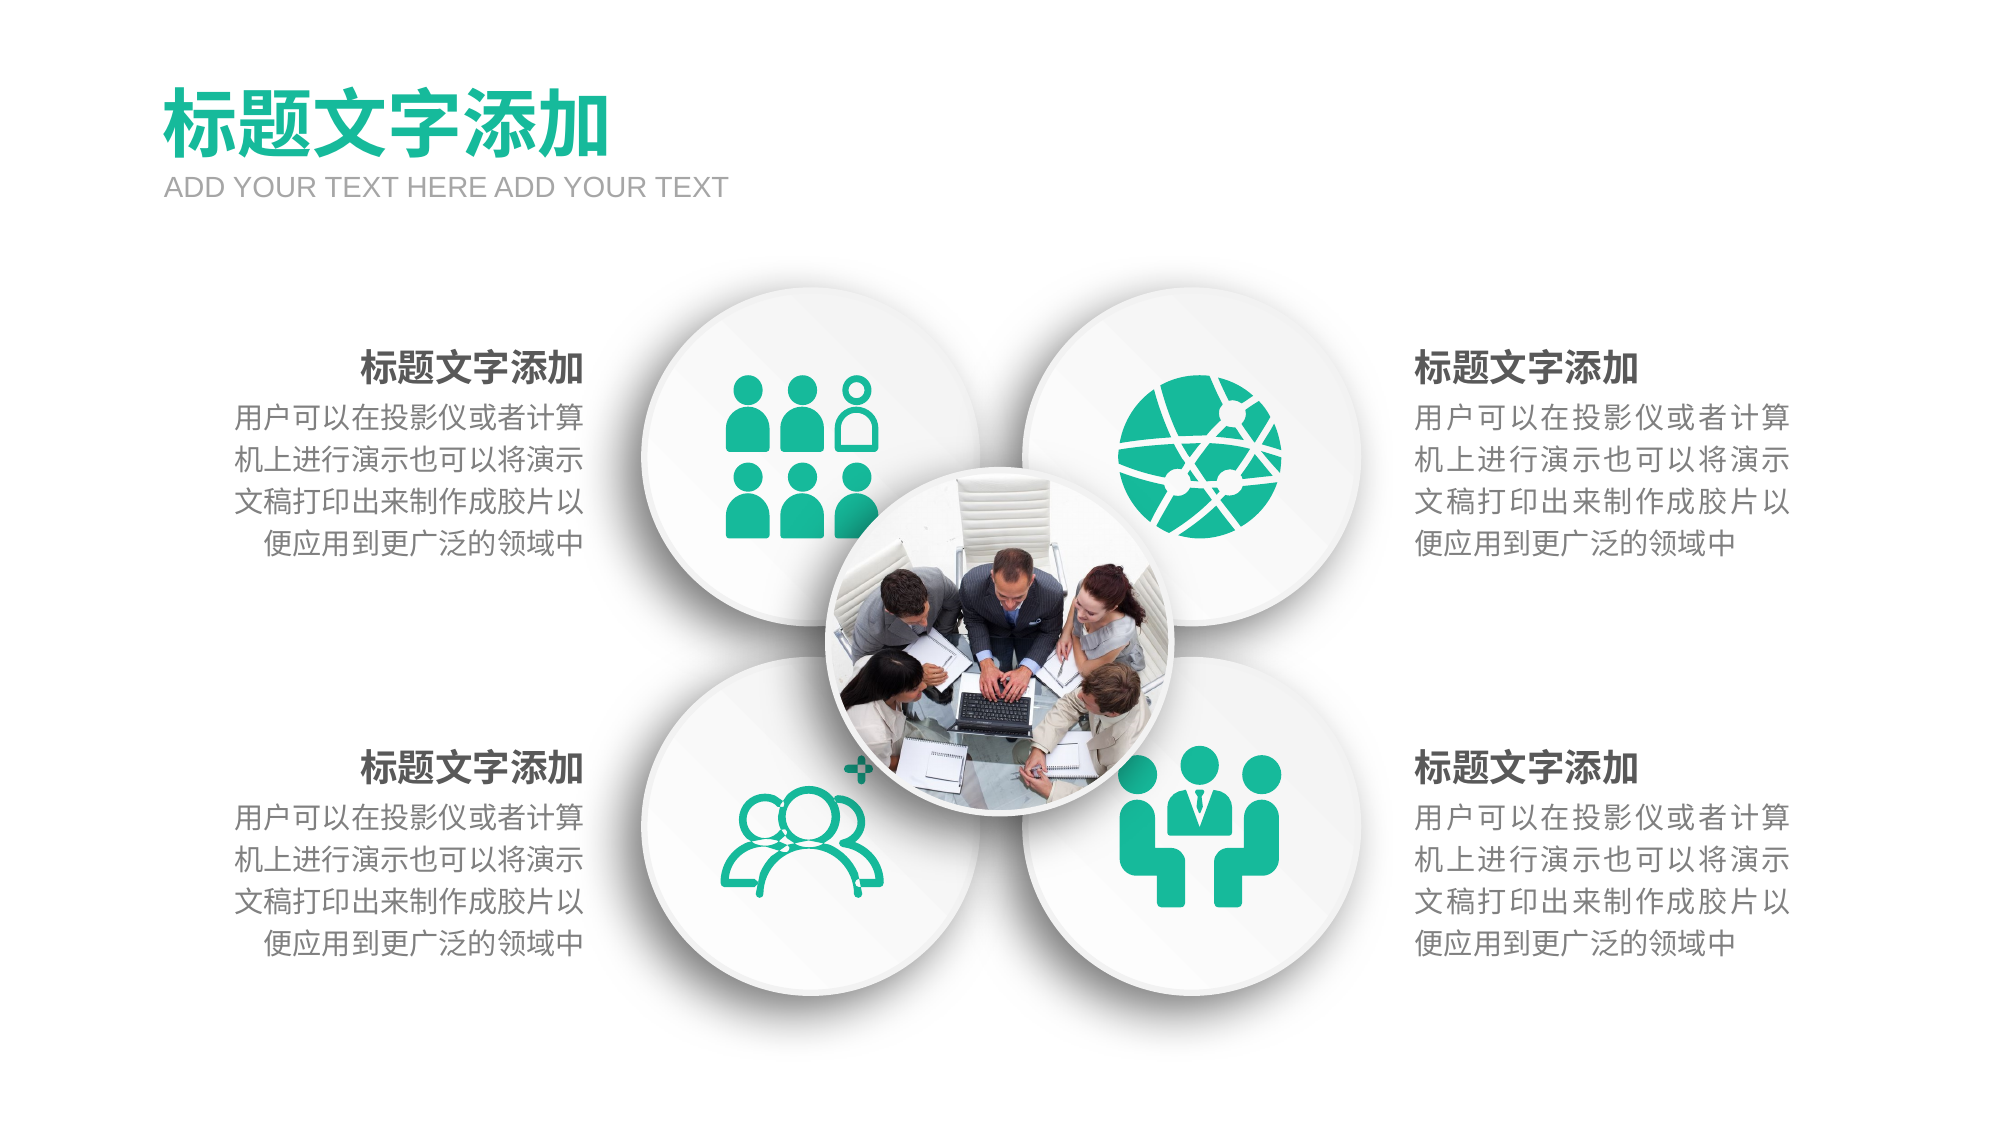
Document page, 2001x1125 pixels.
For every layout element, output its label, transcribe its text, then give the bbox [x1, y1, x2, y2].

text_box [193, 327, 600, 571]
text_box ADD YOUR TEXT HERE ADD YOUR TEXT [149, 160, 745, 211]
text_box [193, 727, 600, 971]
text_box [720, 375, 1282, 908]
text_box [1399, 327, 1806, 571]
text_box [644, 290, 1359, 993]
picture [828, 469, 1172, 814]
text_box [1399, 727, 1806, 971]
text_box 标题文字添加 [148, 69, 628, 175]
